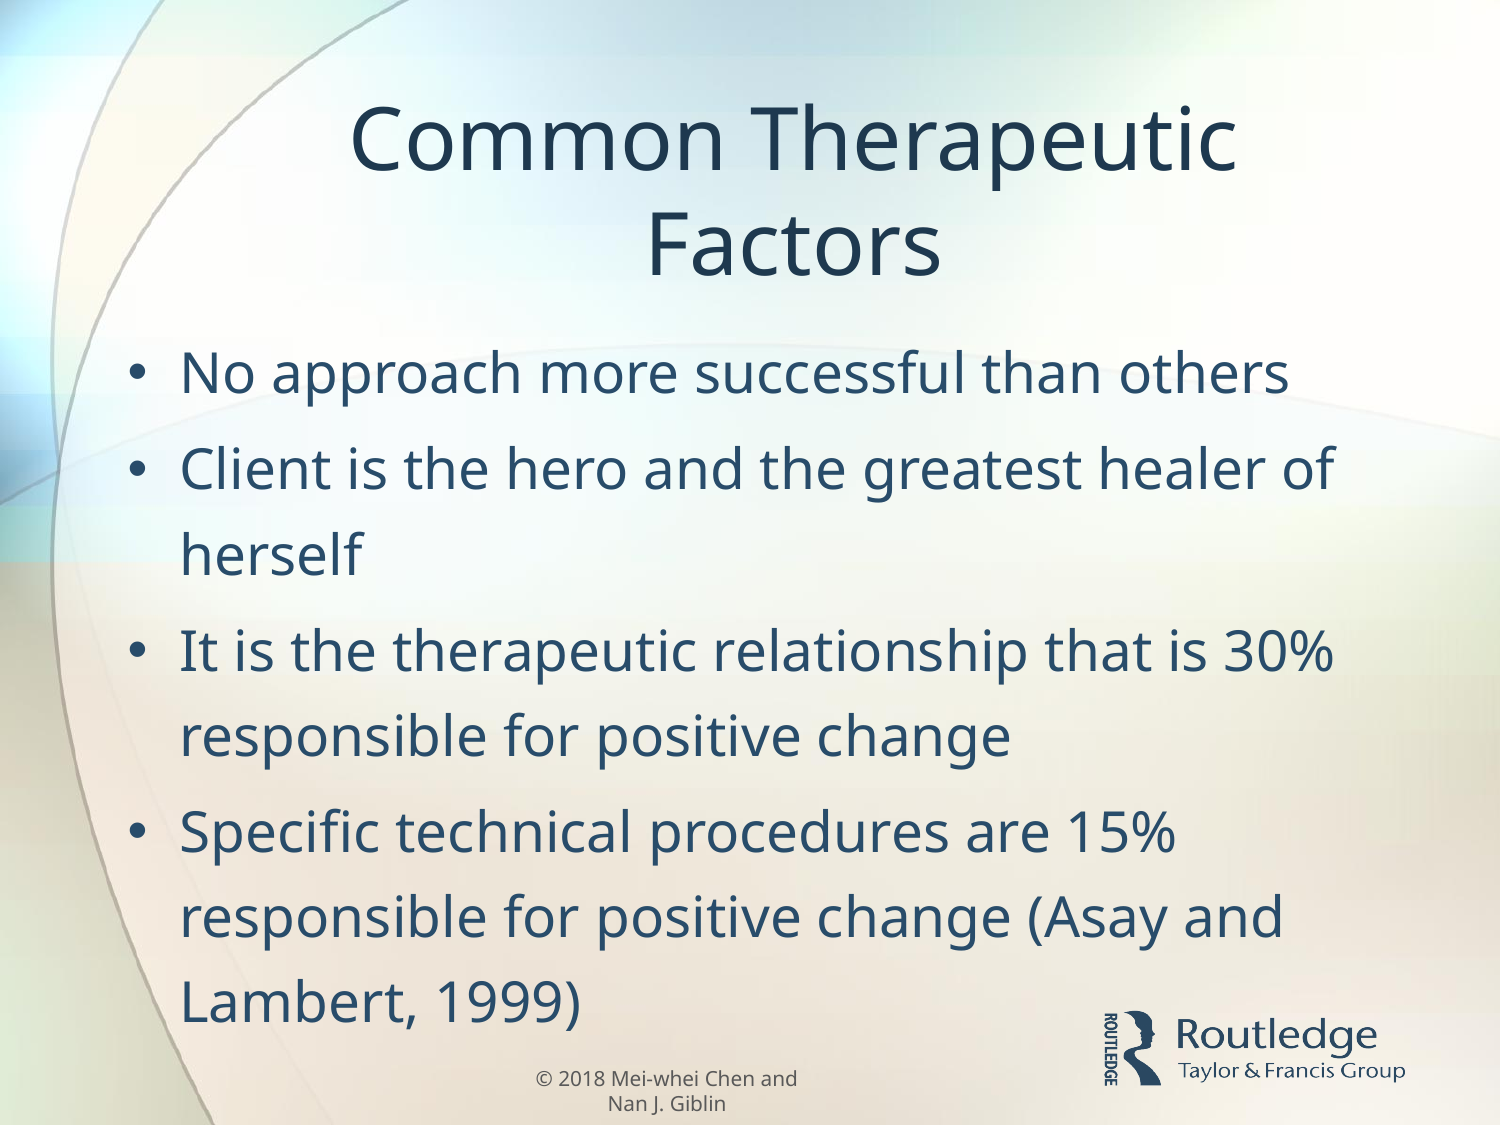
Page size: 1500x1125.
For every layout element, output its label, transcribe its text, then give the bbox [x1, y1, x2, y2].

list No approach more successful than others Client is the hero and the greatest healer of herself It is the therapeutic relationship that is 30% responsible for positive change Specific technical procedures are 15% responsible for positive change (Asay and Lambert, 1999) [112, 312, 1400, 1050]
picture [0, 0, 1500, 1125]
title Common Therapeutic Factors [187, 112, 1400, 263]
